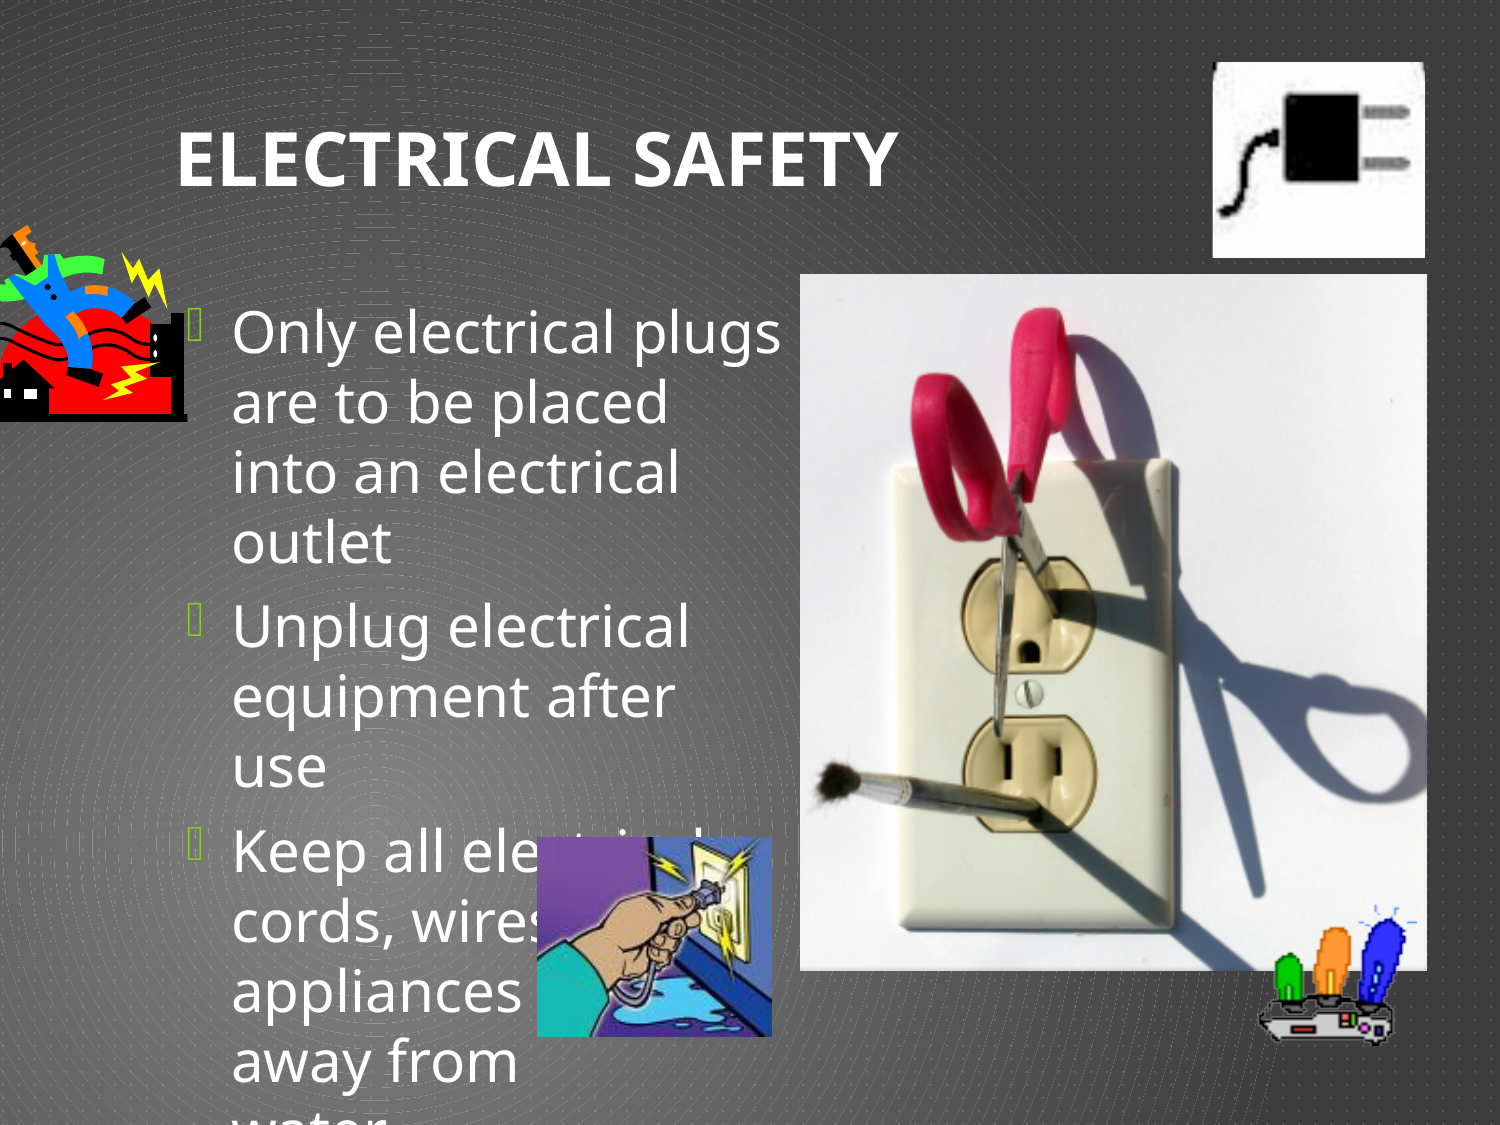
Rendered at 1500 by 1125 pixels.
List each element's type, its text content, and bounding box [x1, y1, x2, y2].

title Electrical Safety [174, 62, 1212, 250]
picture [0, 224, 188, 423]
picture [1212, 62, 1426, 258]
picture [537, 837, 773, 1037]
list Only electrical plugs are to be placed into an electrical outlet Unplug electrical equipment after use Keep all electrical cords, wires, and appliances away from water [174, 287, 788, 1038]
picture [799, 274, 1427, 1046]
